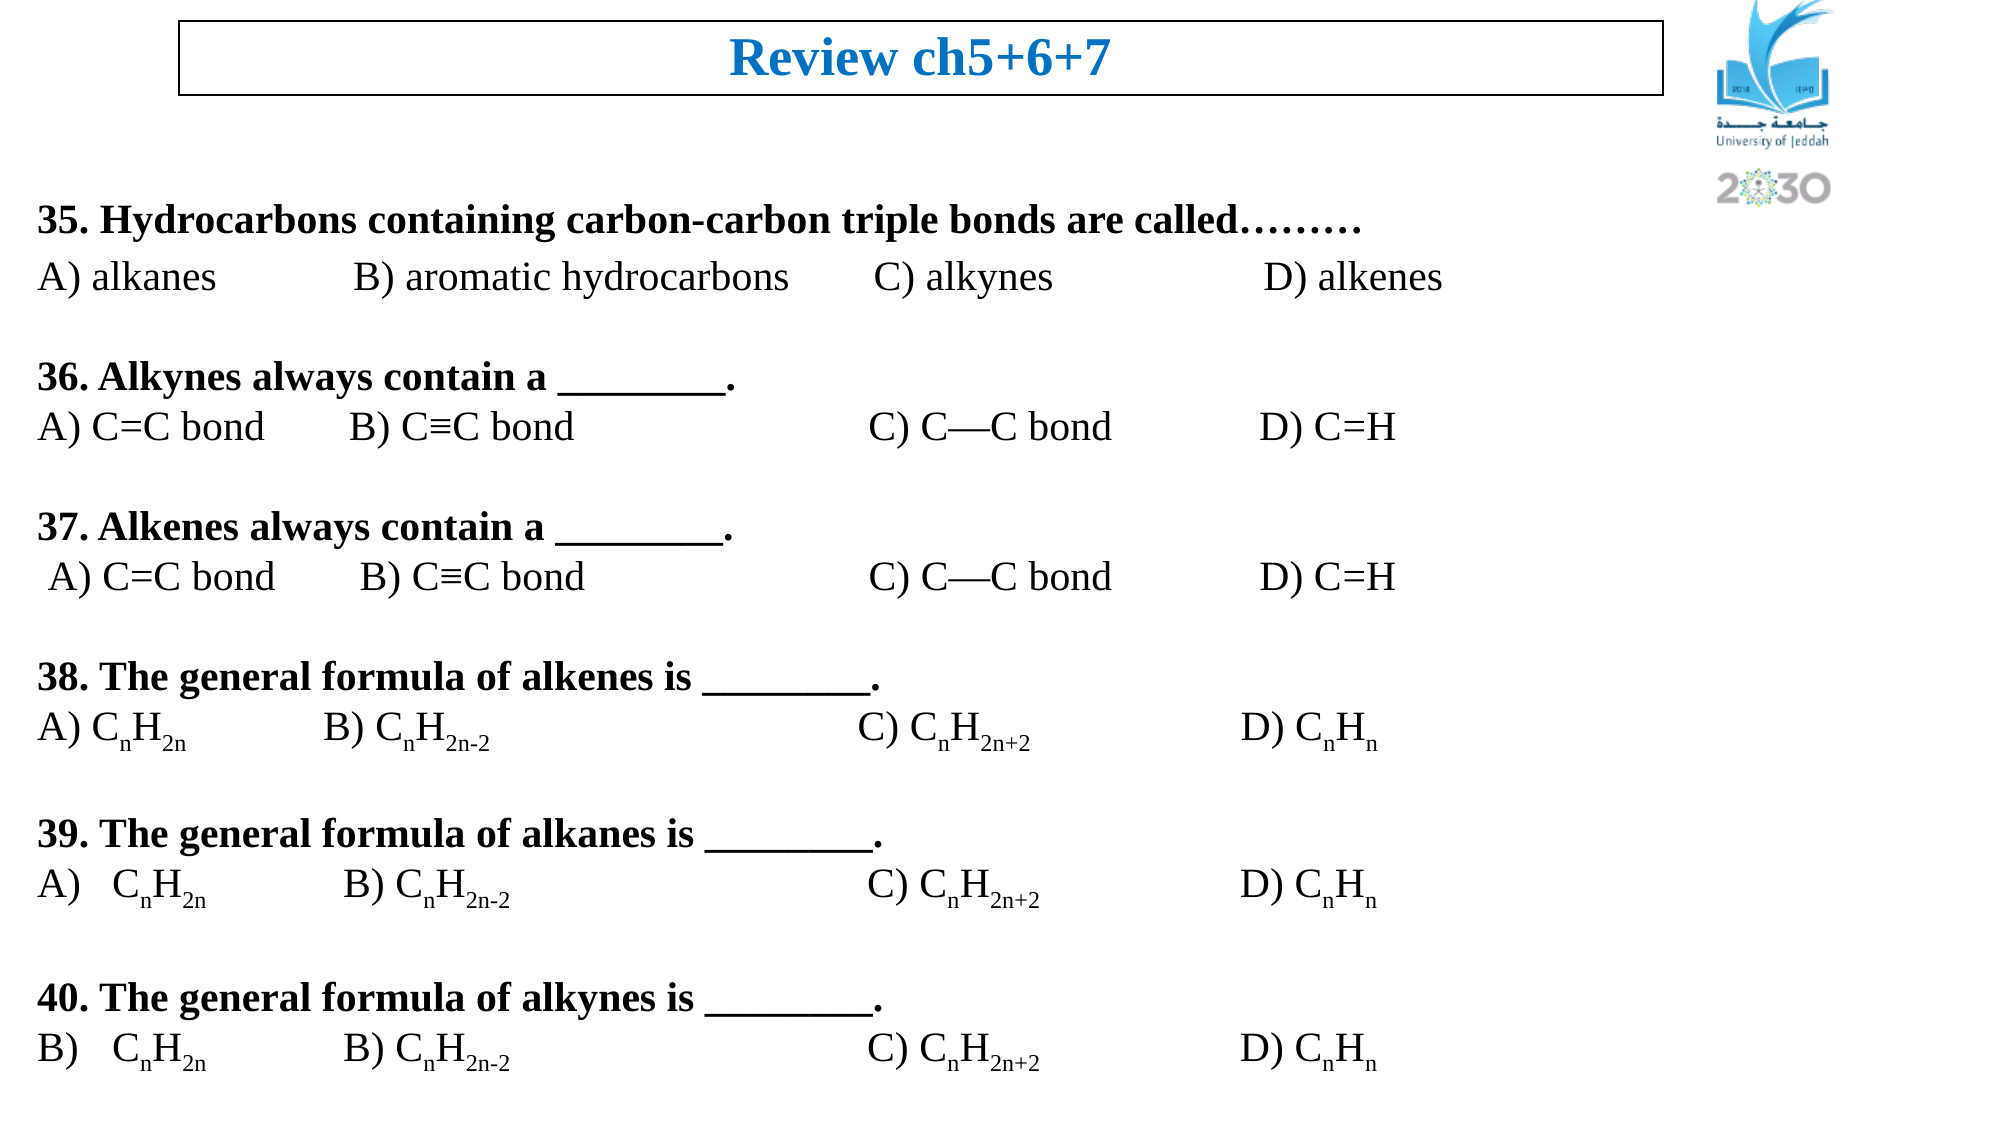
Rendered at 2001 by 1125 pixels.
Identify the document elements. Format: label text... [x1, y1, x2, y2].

text_box Review ch5+6+7 [178, 20, 1664, 96]
text_box 35. Hydrocarbons containing carbon-carbon triple bonds are called……… A) alkanes B) aromatic hydrocarbons C) alkynes D) alkenes 36. Alkynes always contain a ________. A) C=C bond B) C≡C bond C) C—C bond D) C=H 37. Alkenes always contain a ________. A) C=C bond B) C≡C bond C) C—C bond D) C=H 38. The general formula of alkenes is ________. A) CnH2n B) CnH2n-2 C) CnH2n+2 D) CnHn 39. The general formula of alkanes is ________. CnH2n B) CnH2n-2 C) CnH2n+2 D) CnHn 40. The general formula of alkynes is ________. CnH2n B) CnH2n-2 C) CnH2n+2 D) CnHn [22, 176, 1820, 1125]
picture [1697, 0, 1851, 213]
